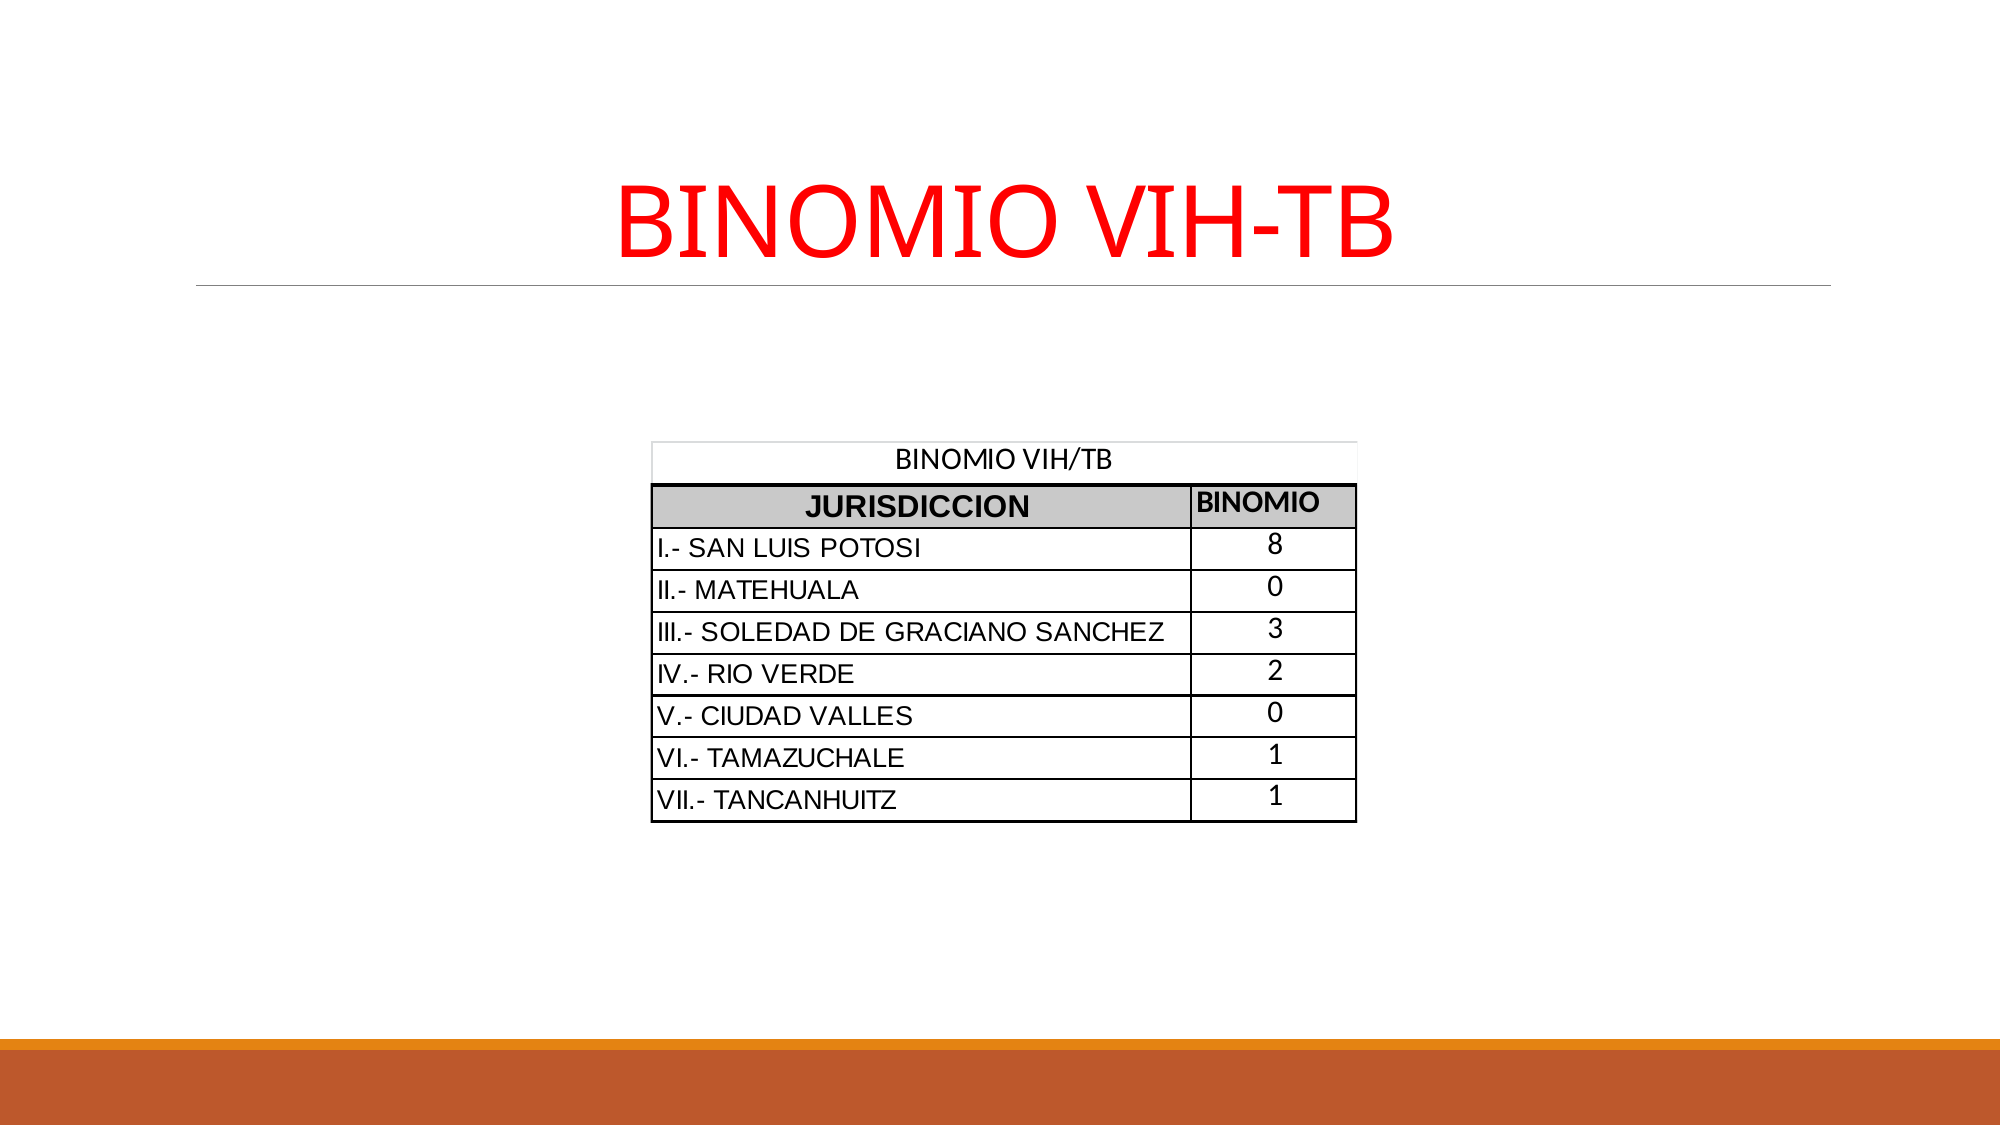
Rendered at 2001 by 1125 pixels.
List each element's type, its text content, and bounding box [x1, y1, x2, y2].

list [650, 440, 1360, 825]
title BINOMIO VIH-TB [180, 47, 1830, 285]
